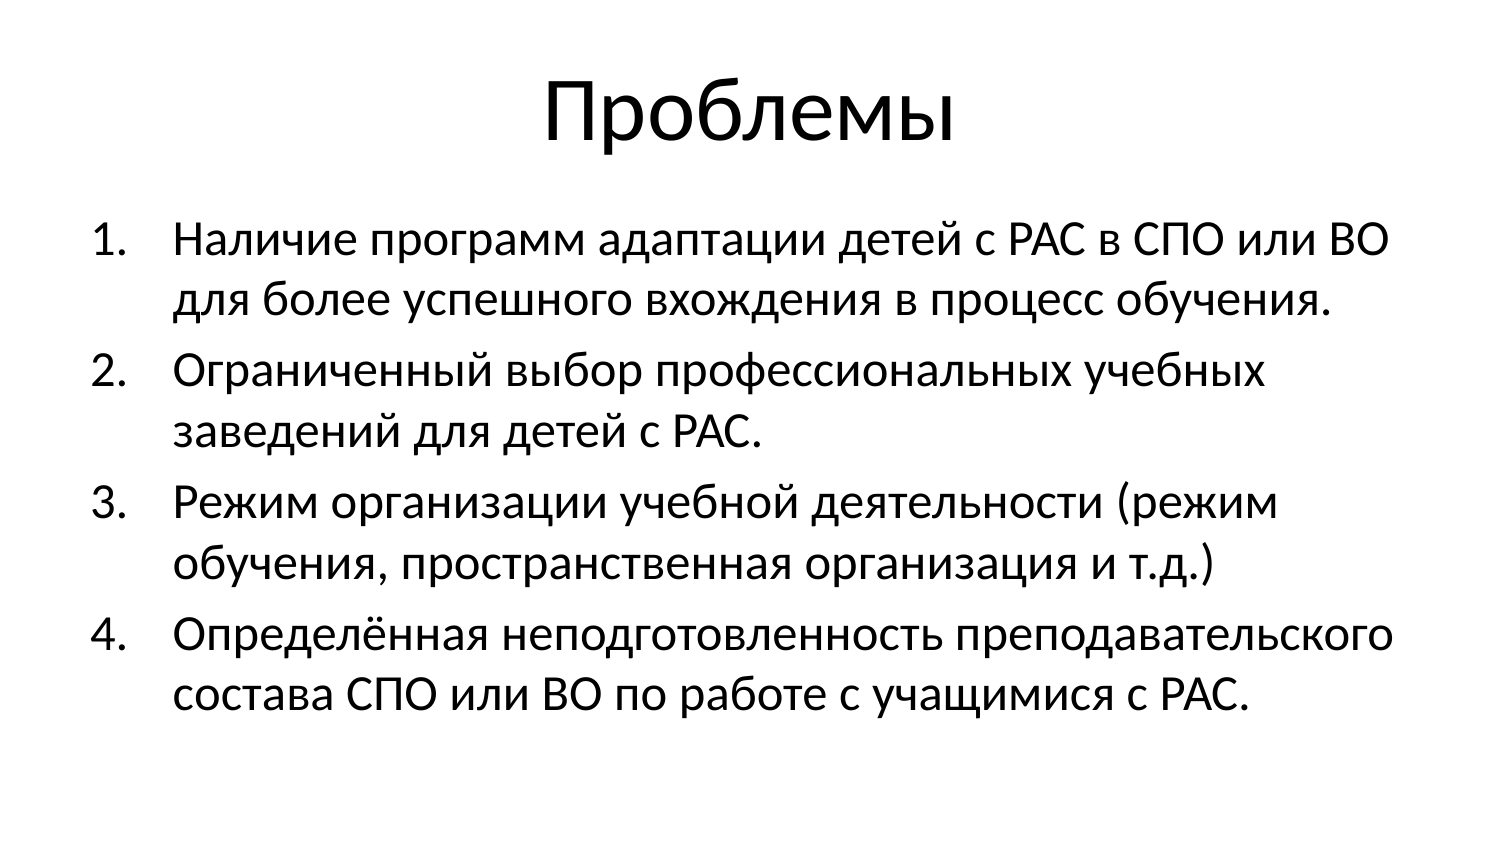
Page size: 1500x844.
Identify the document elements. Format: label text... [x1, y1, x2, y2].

list Наличие программ адаптации детей с РАС в СПО или ВО для более успешного вхождения в процесс обучения. Ограниченный выбор профессиональных учебных заведений для детей с РАС. Режим организации учебной деятельности (режим обучения, пространственная организация и т.д.) Определённая неподготовленность преподавательского состава СПО или ВО по работе с учащимися с РАС. [75, 196, 1425, 754]
title Проблемы [75, 33, 1425, 175]
